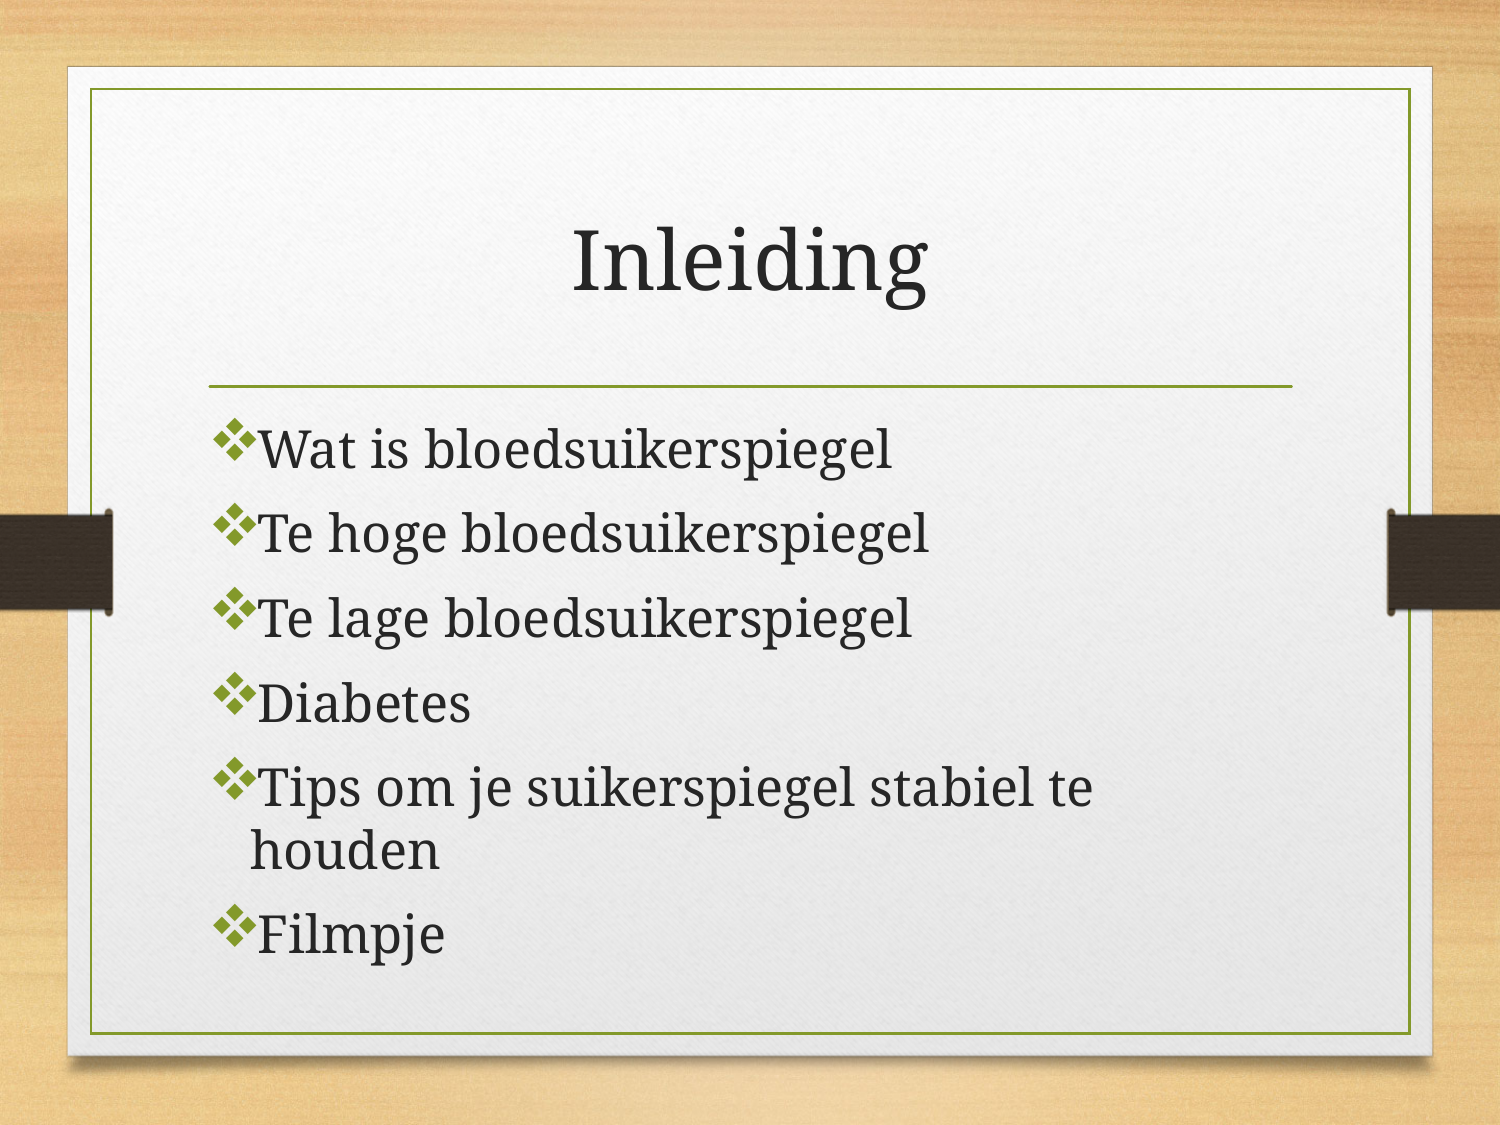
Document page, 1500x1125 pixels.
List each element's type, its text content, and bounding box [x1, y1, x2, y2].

picture [0, 0, 1500, 1125]
list Wat is bloedsuikerspiegel Te hoge bloedsuikerspiegel Te lage bloedsuikerspiegel Diabetes Tips om je suikerspiegel stabiel te houden Filmpje [193, 408, 1309, 974]
title Inleiding [193, 150, 1309, 365]
